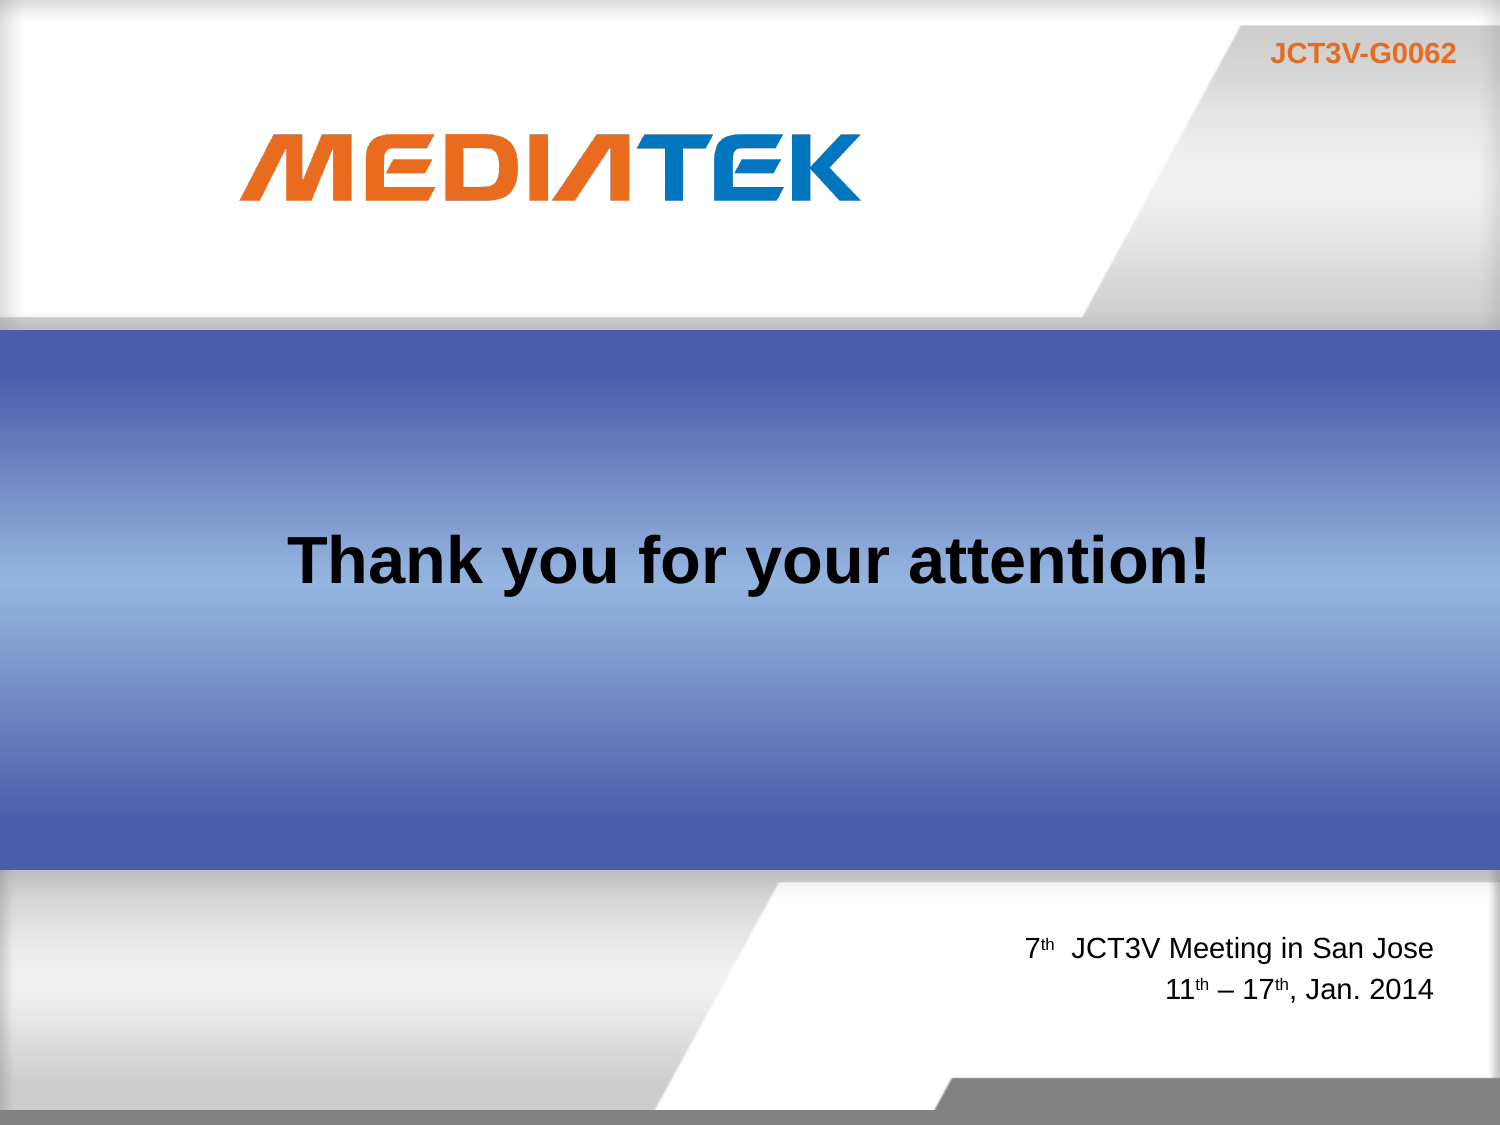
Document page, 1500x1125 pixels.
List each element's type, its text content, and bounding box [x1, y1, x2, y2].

picture [0, 0, 1500, 1125]
title Thank you for your attention! [50, 438, 1450, 676]
